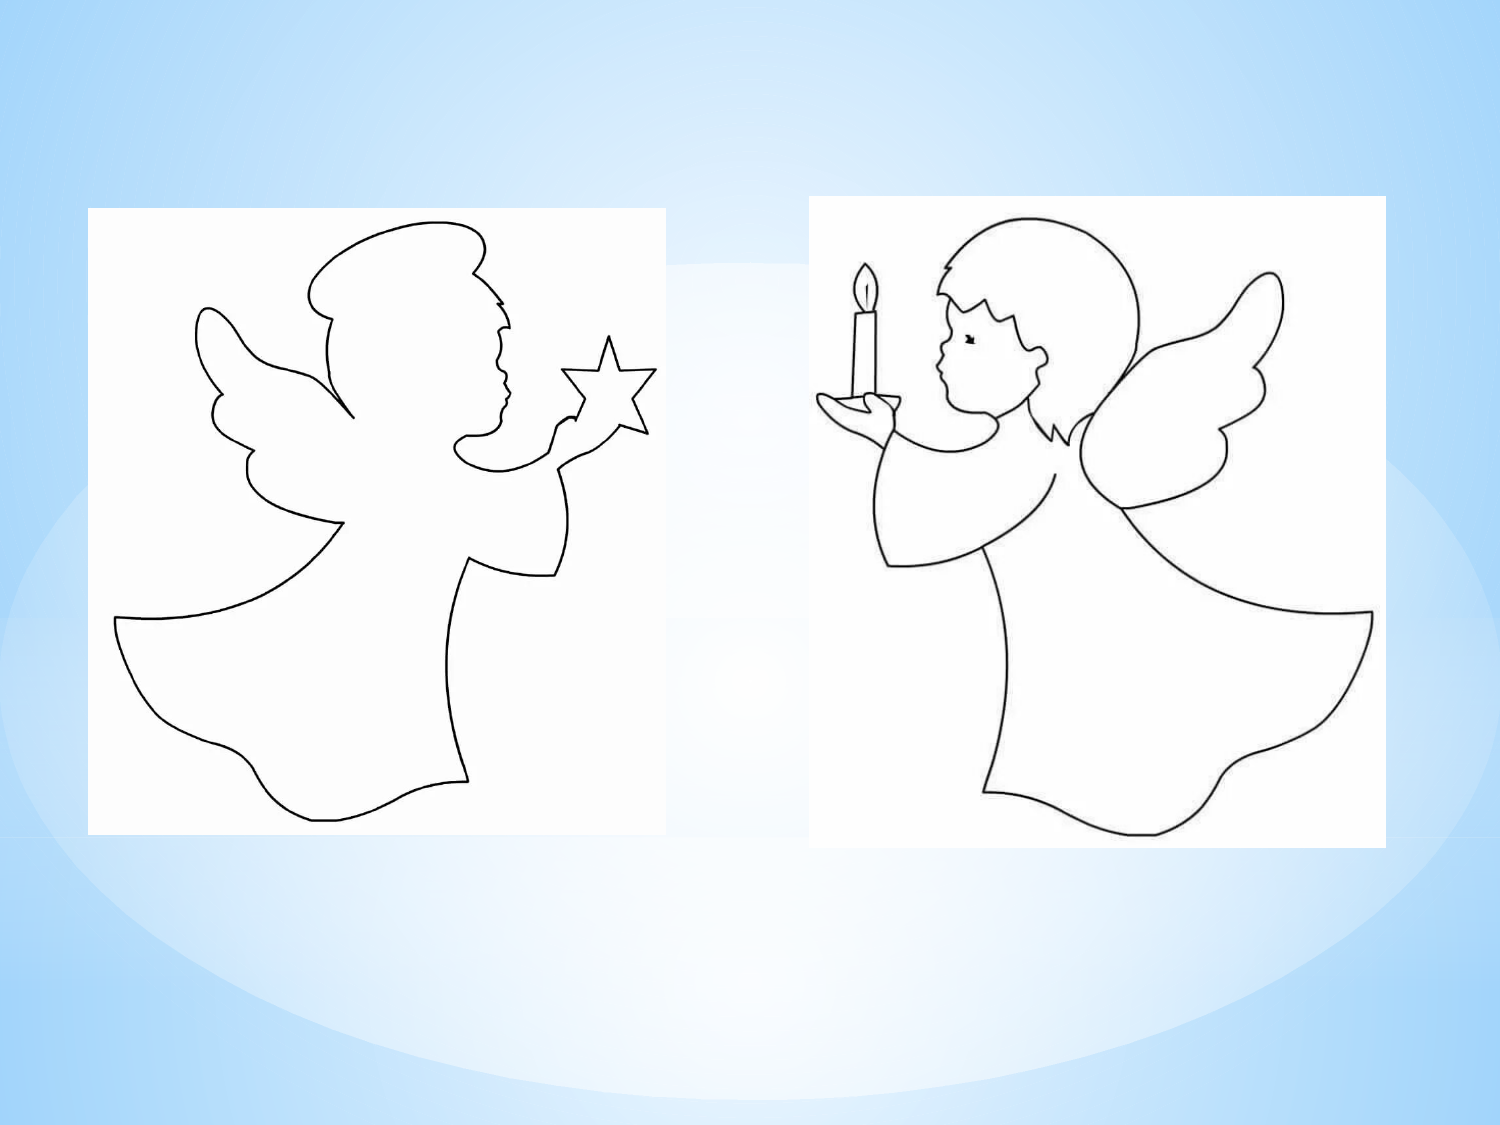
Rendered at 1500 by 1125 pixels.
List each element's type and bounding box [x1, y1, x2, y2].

picture [88, 208, 667, 836]
picture [808, 196, 1386, 848]
